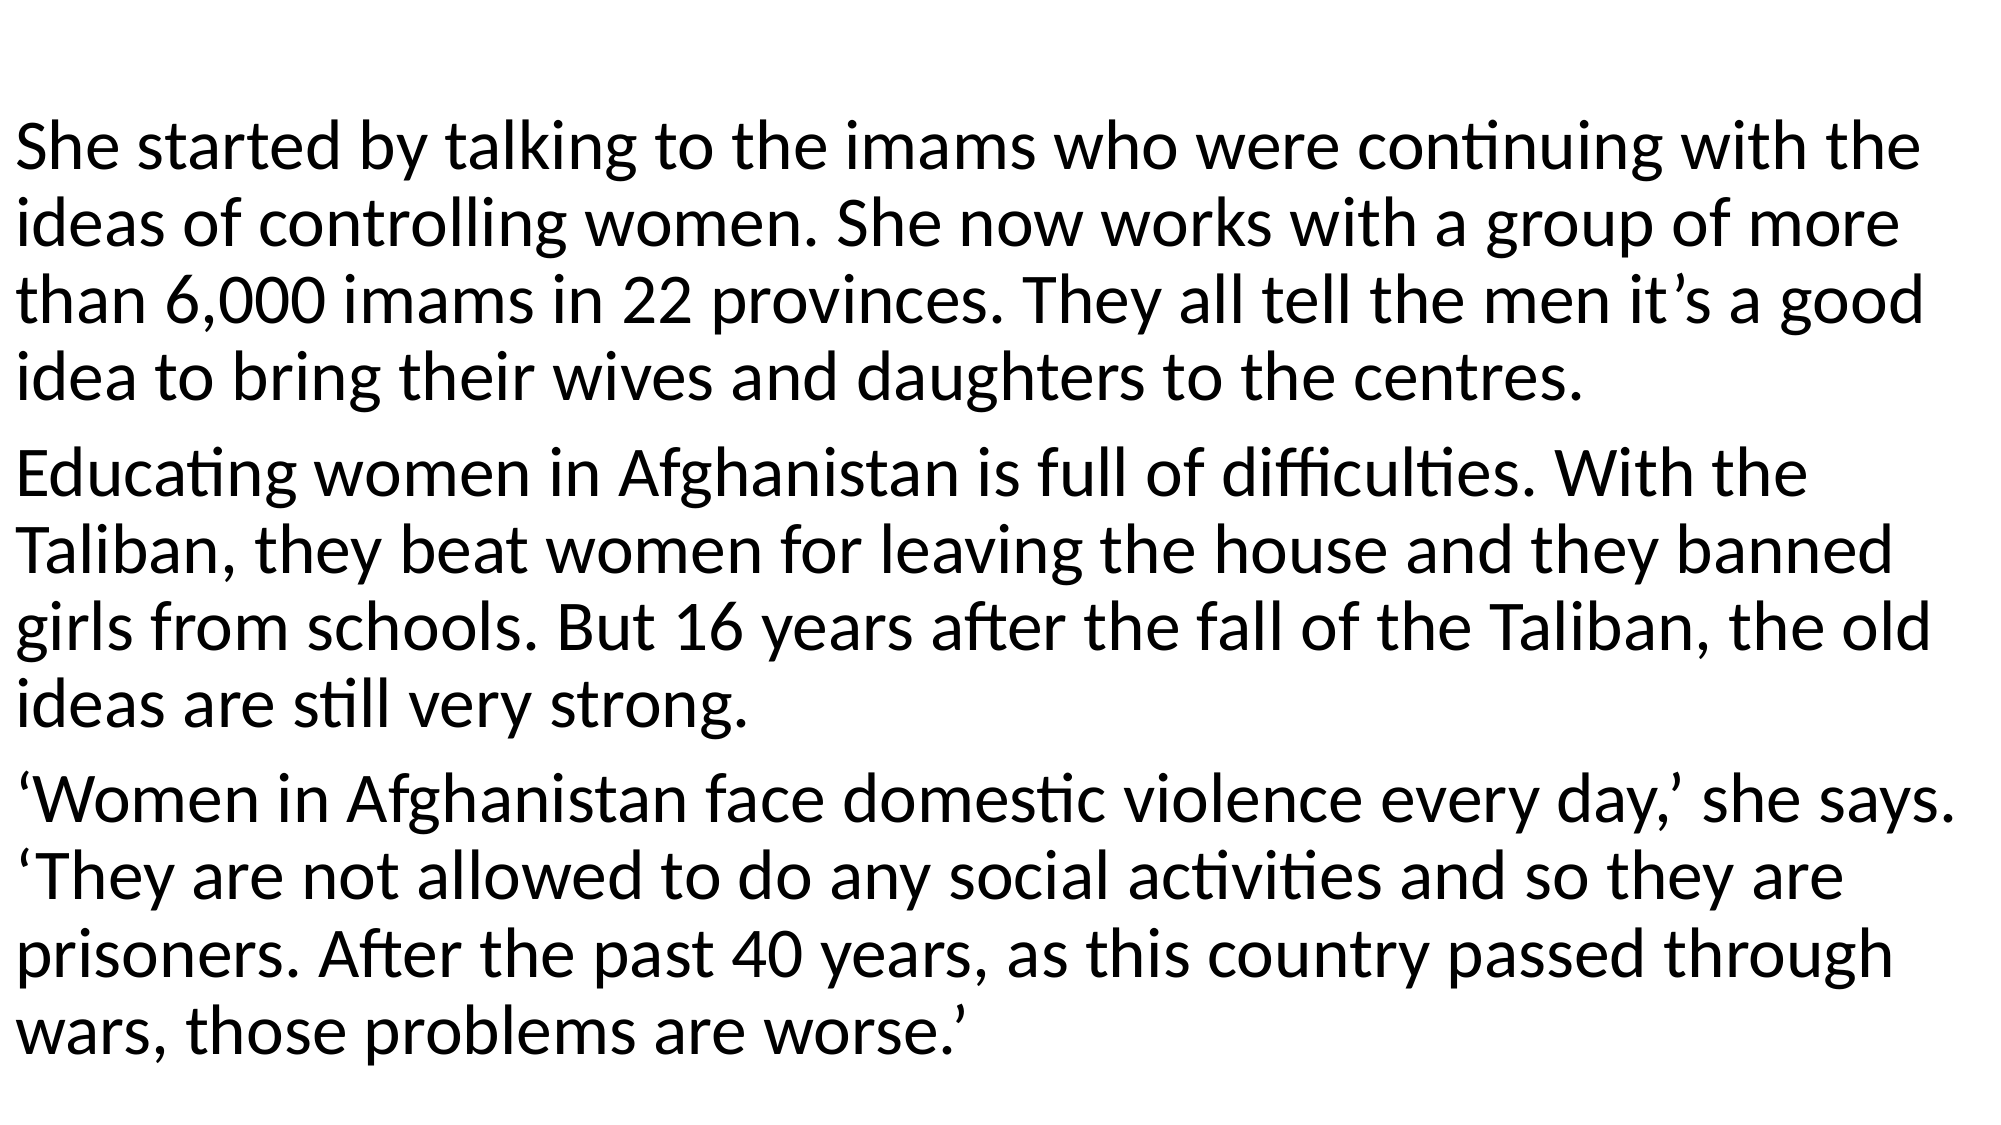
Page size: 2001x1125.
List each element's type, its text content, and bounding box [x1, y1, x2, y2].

list She started by talking to the imams who were continuing with the ideas of controlling women. She now works with a group of more than 6,000 imams in 22 provinces. They all tell the men it’s a good idea to bring their wives and daughters to the centres. Educating women in Afghanistan is full of difficulties. With the Taliban, they beat women for leaving the house and they banned girls from schools. But 16 years after the fall of the Taliban, the old ideas are still very strong. ‘Women in Afghanistan face domestic violence every day,’ she says. ‘They are not allowed to do any social activities and so they are prisoners. After the past 40 years, as this country passed through wars, those problems are worse.’ [0, 99, 1975, 1088]
